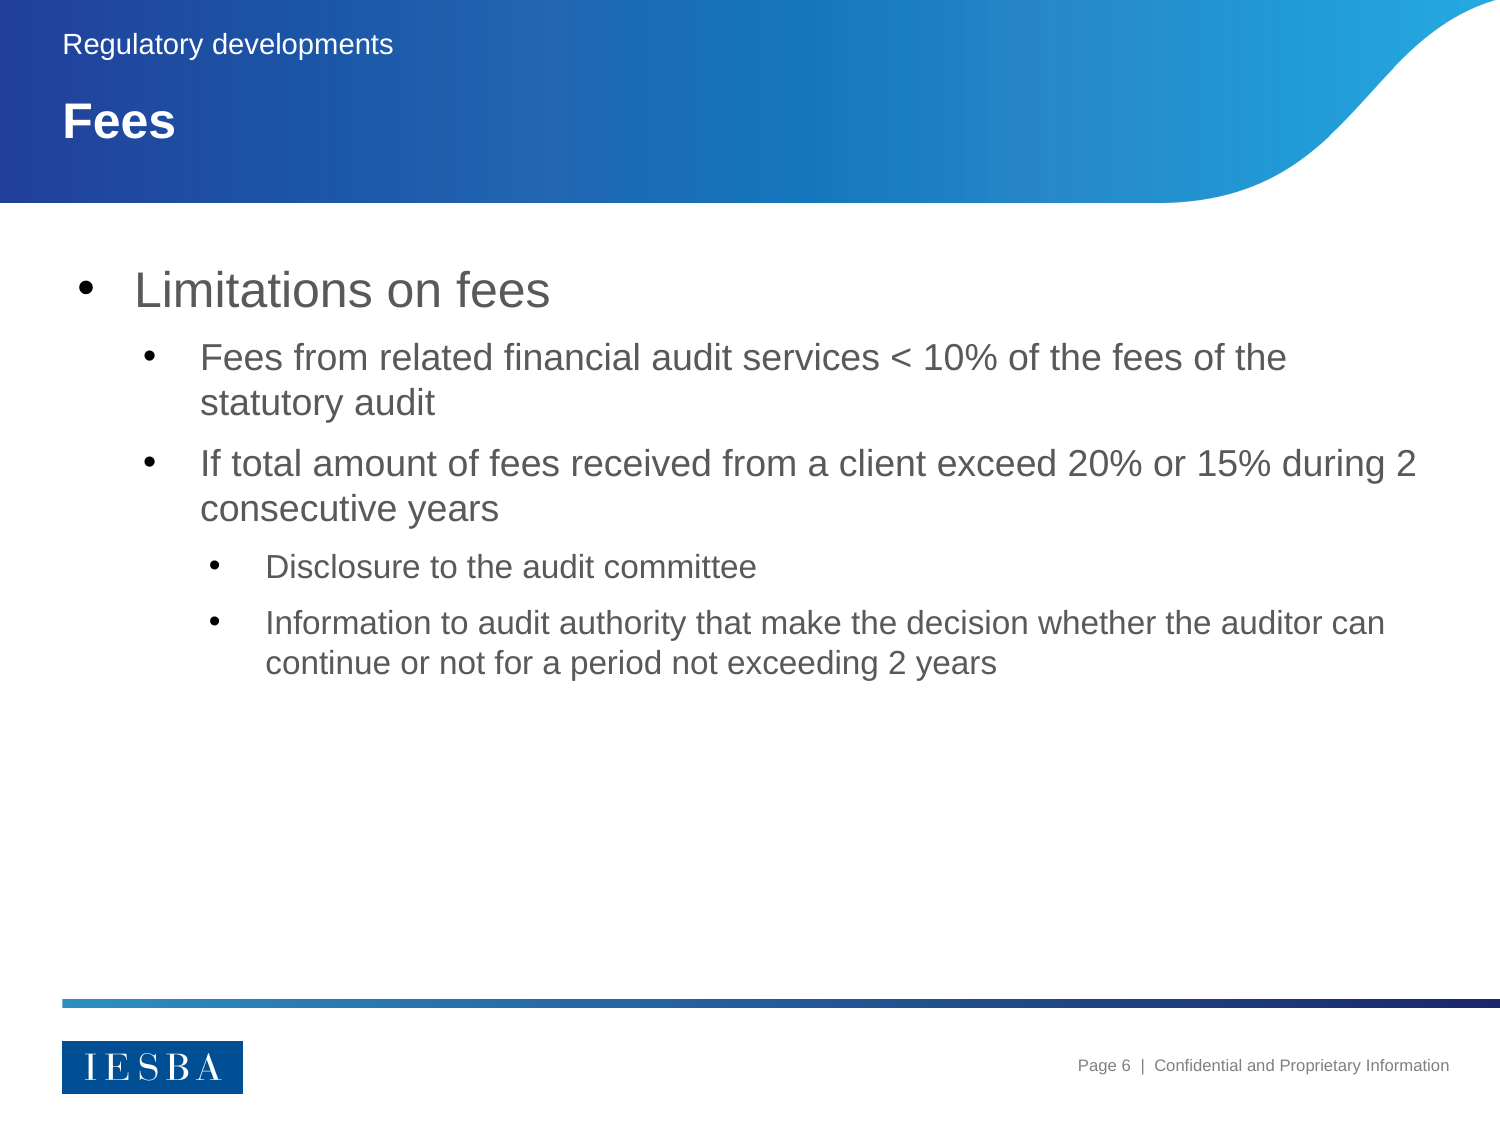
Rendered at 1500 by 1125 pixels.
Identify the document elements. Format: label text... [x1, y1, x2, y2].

picture [0, 0, 1497, 203]
subtitle Regulatory developments [62, 24, 500, 63]
title Fees [62, 75, 1300, 163]
list Limitations on fees Fees from related financial audit services < 10% of the fees of the statutory audit If total amount of fees received from a client exceed 20% or 15% during 2 consecutive years Disclosure to the audit committee Information to audit authority that make the decision whether the auditor can continue or not for a period not exceeding 2 years [62, 249, 1450, 925]
picture [62, 1041, 243, 1094]
